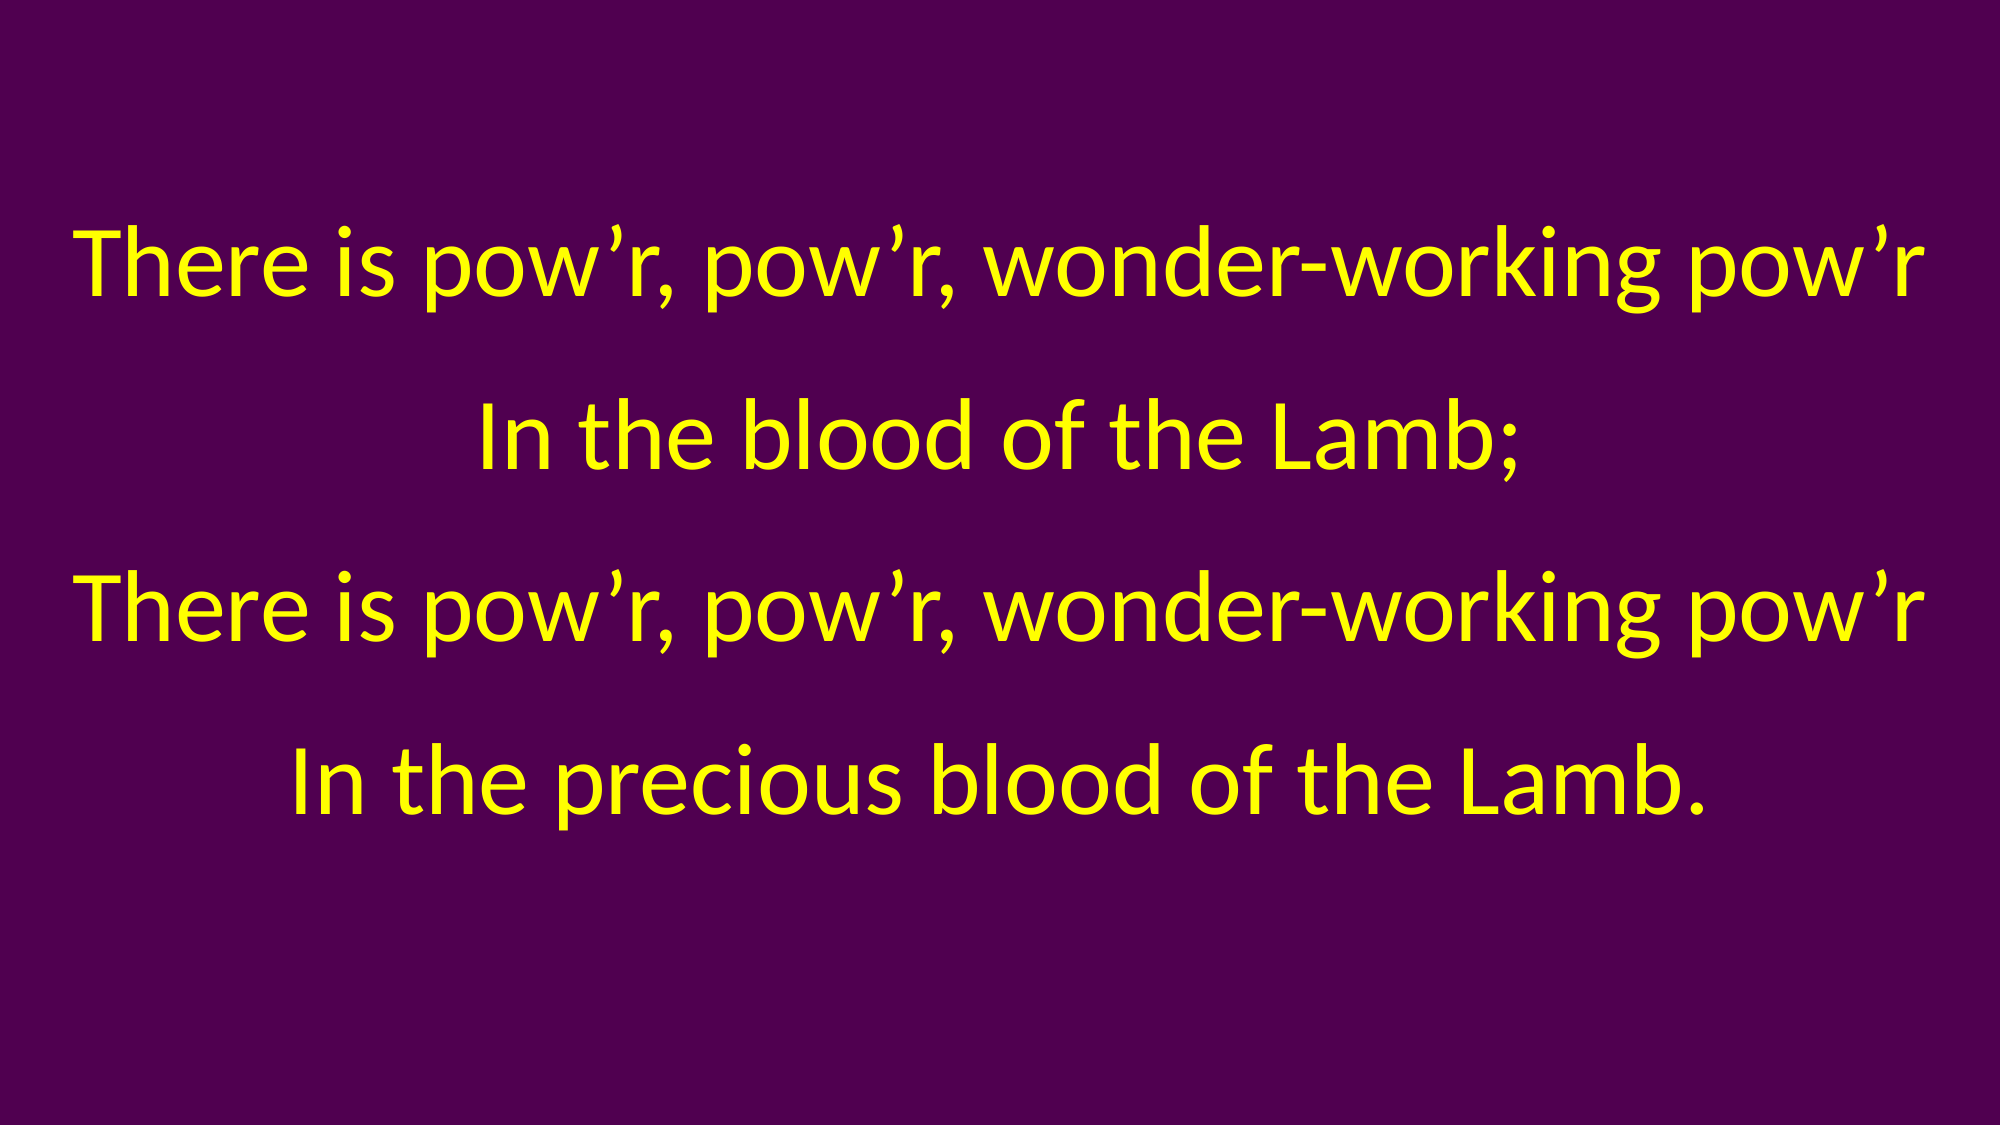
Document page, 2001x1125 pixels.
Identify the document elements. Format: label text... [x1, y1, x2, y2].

text_box There is pow’r, pow’r, wonder-working pow’r In the blood of the Lamb; There is pow’r, pow’r, wonder-working pow’r In the precious blood of the Lamb. [0, 187, 2000, 842]
